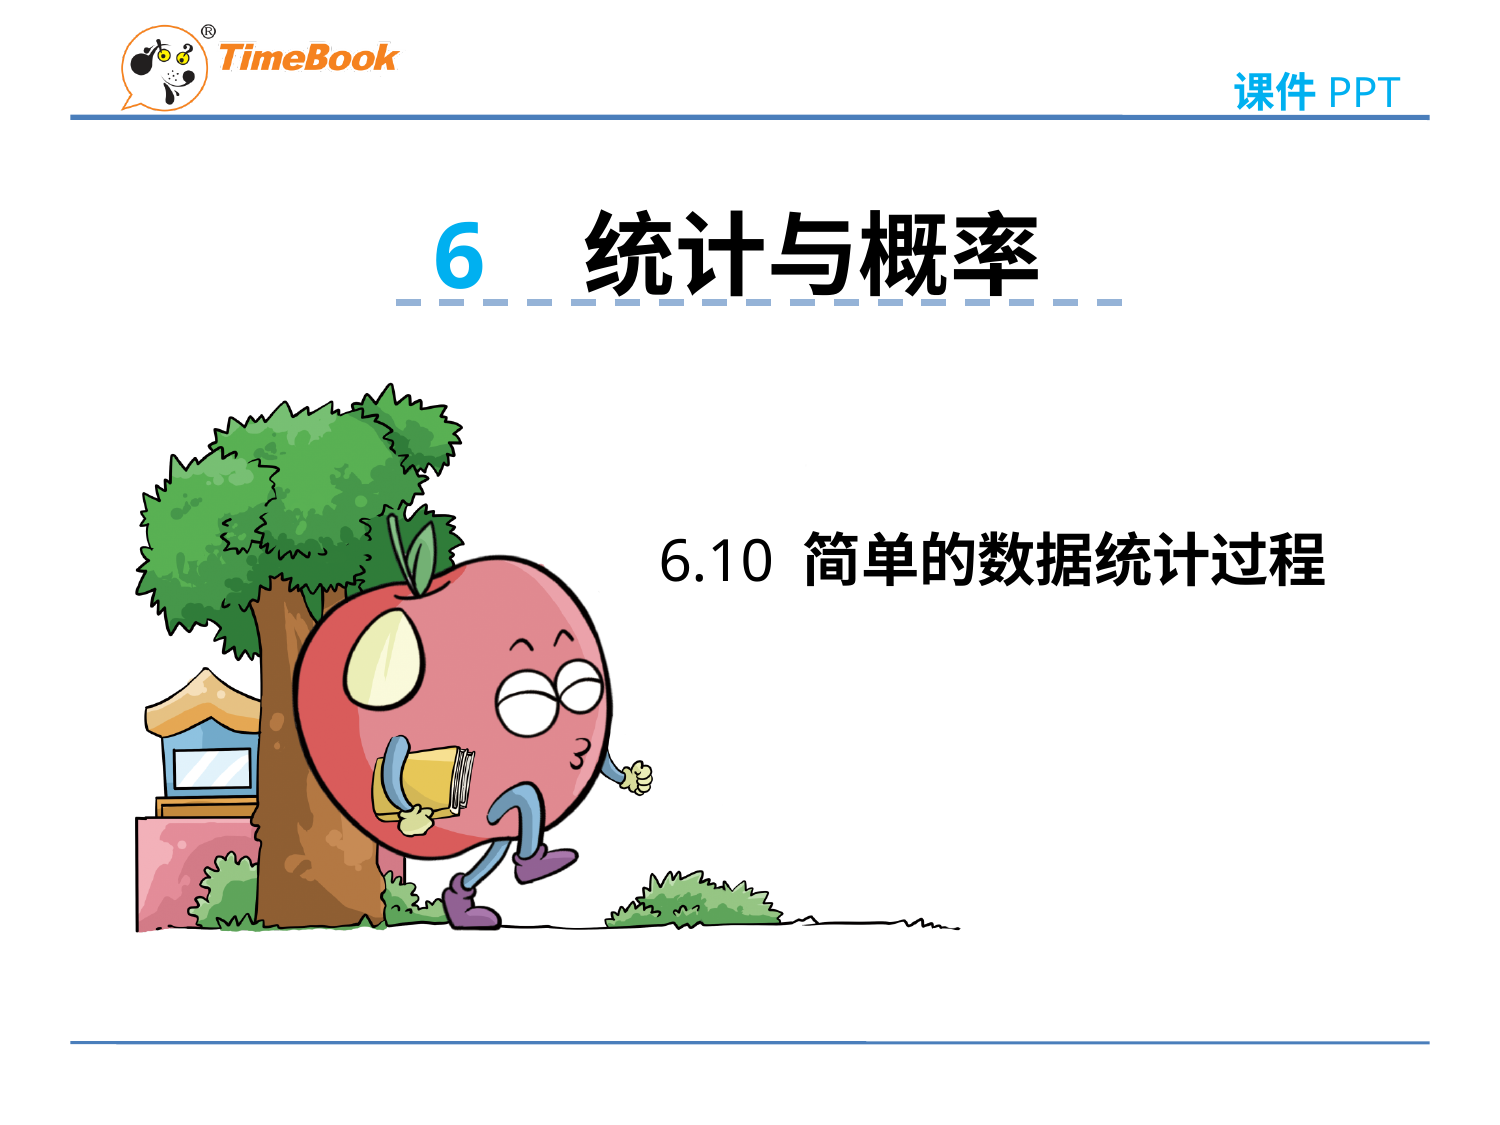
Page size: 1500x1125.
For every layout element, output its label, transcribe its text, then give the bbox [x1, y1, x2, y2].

picture [118, 22, 408, 113]
text_box 6.10 简单的数据统计过程 [977, 515, 1388, 670]
text_box 6 统计与概率 [419, 189, 1270, 315]
picture [123, 373, 972, 952]
